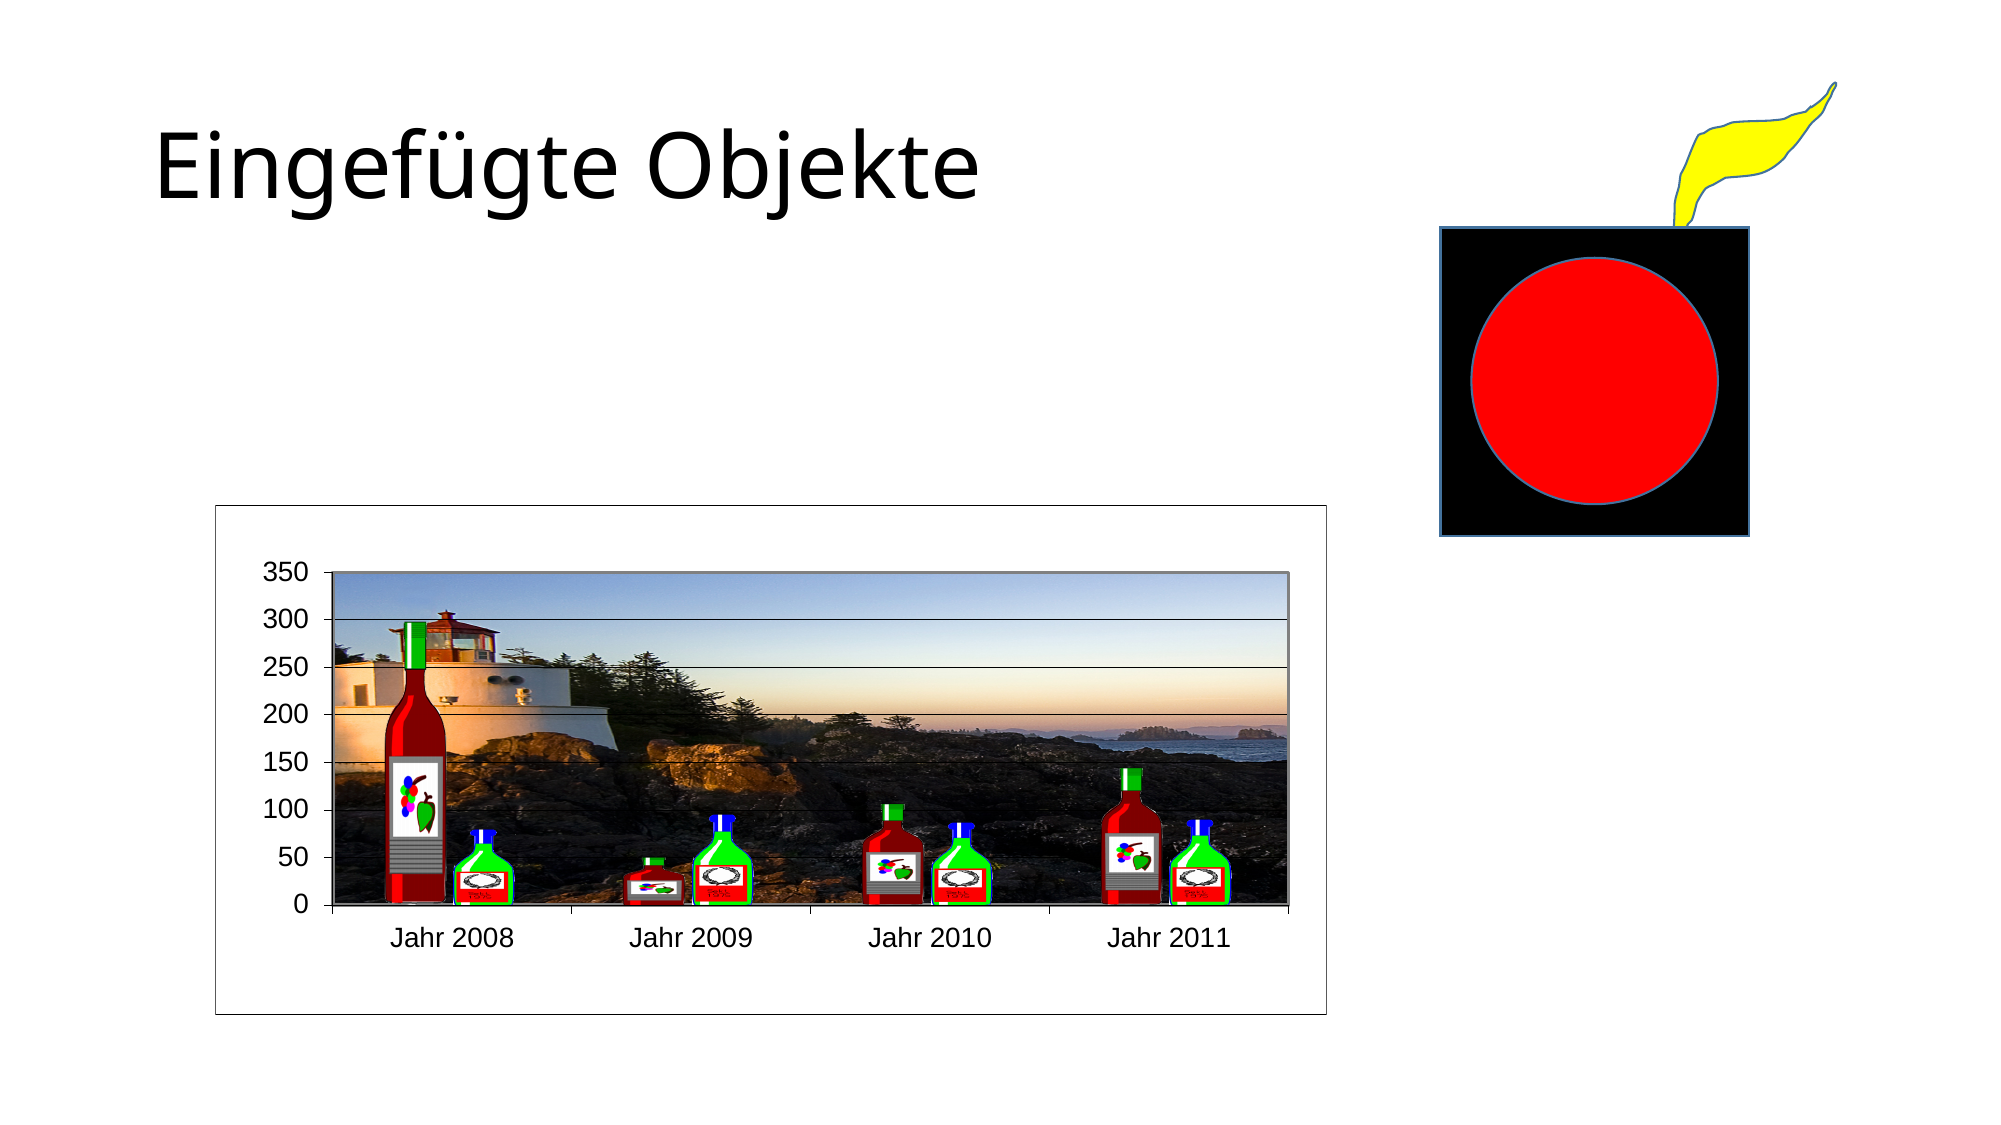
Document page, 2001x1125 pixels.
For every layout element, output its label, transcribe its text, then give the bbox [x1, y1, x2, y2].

picture [215, 505, 1327, 1015]
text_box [1440, 82, 1837, 536]
title Eingefügte Objekte [137, 59, 1863, 278]
